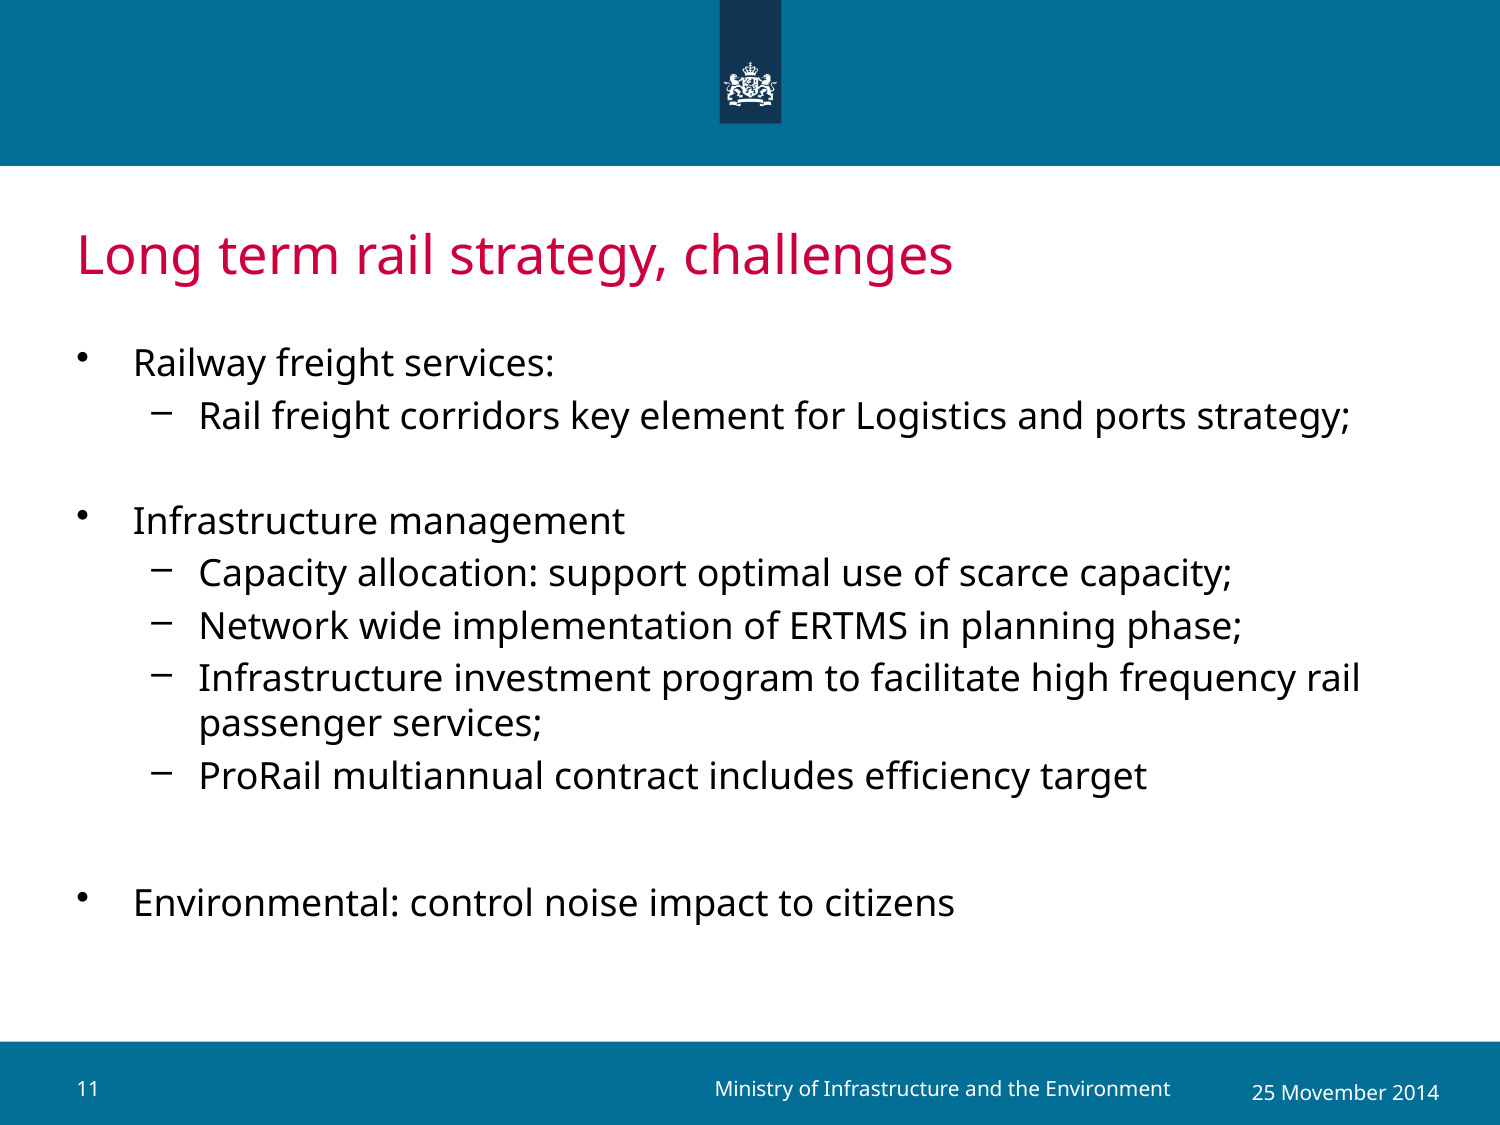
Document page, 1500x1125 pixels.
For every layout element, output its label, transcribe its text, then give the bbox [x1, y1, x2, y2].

slide_number 11 [76, 1084, 390, 1105]
footer Ministry of Infrastructure and the Environment [714, 1070, 1223, 1105]
slide_number 25 Movember 2014 [1223, 1084, 1440, 1105]
picture [721, 0, 780, 123]
title Long term rail strategy, challenges [76, 211, 1455, 294]
list Railway freight services: Rail freight corridors key element for Logistics and ports strategy; Infrastructure management Capacity allocation: support optimal use of scarce capacity; Network wide implementation of ERTMS in planning phase; Infrastructure investment program to facilitate high frequency rail passenger services; ProRail multiannual contract includes efficiency target Environmental: control noise impact to citizens [76, 339, 1455, 1019]
